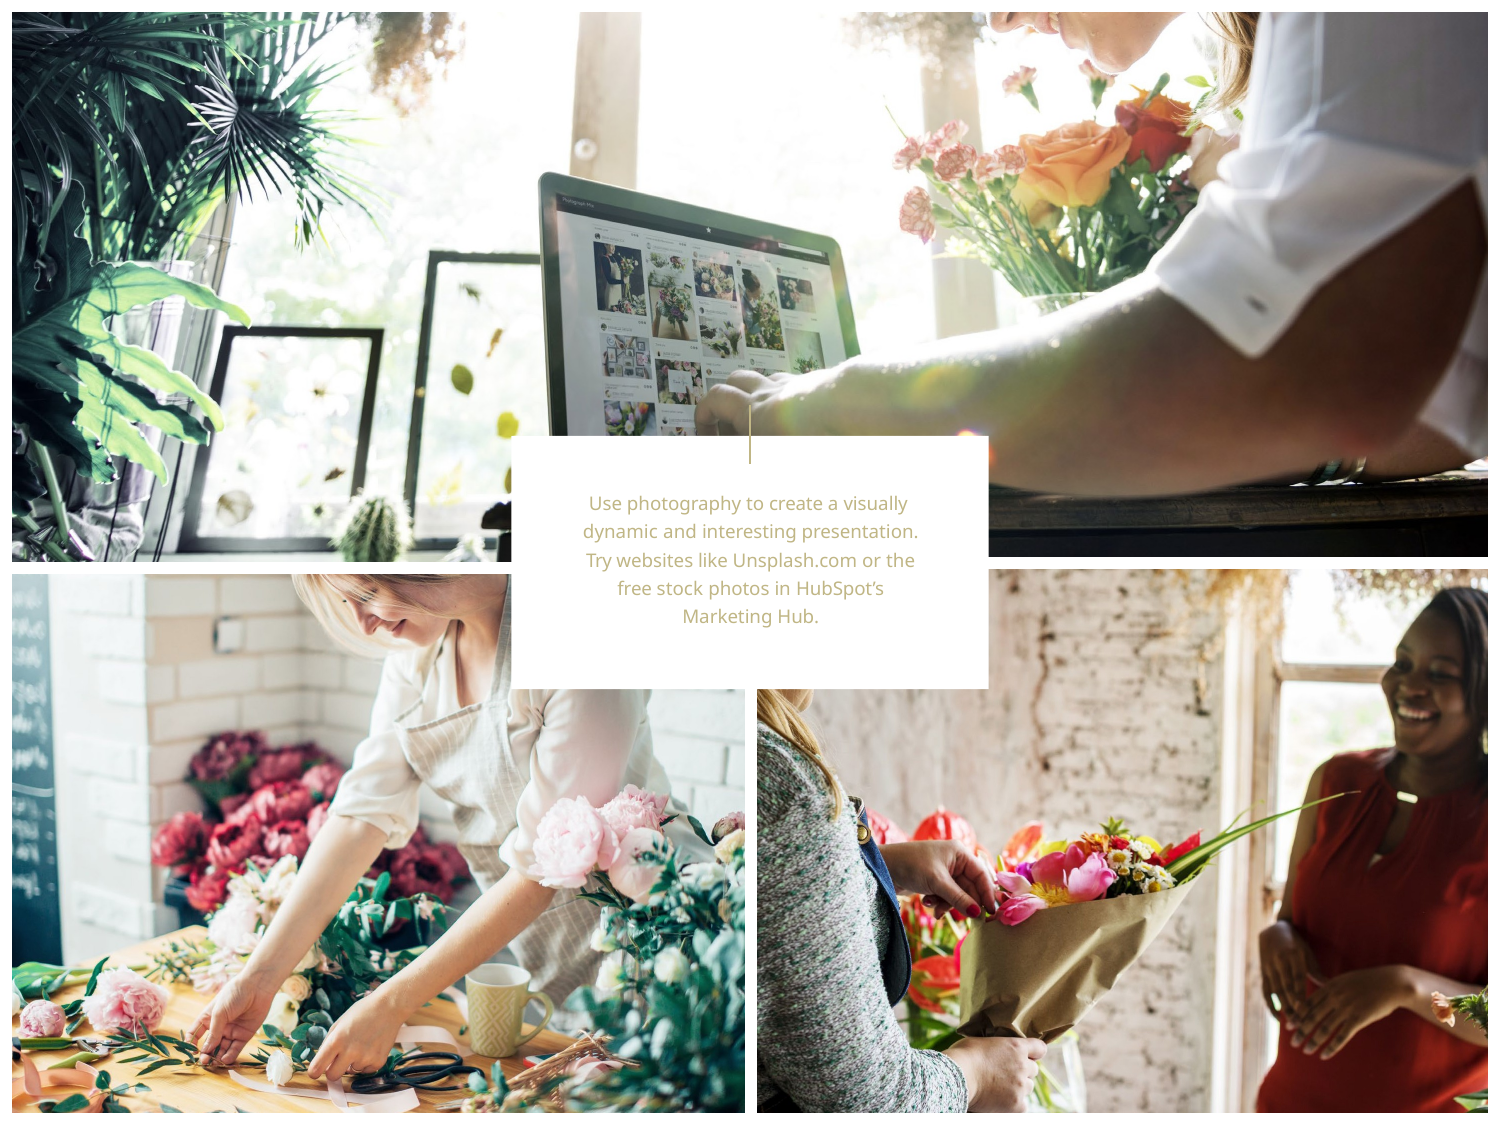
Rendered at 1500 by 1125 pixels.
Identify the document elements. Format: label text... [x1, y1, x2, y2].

text_box [751, 563, 1495, 1120]
text_box [5, 5, 1495, 568]
text_box [511, 435, 989, 690]
text_box Use photography to create a visually dynamic and interesting presentation. Try websites like Unsplash.com or the free stock photos in HubSpot’s Marketing Hub. [571, 483, 929, 628]
text_box [5, 568, 751, 1120]
